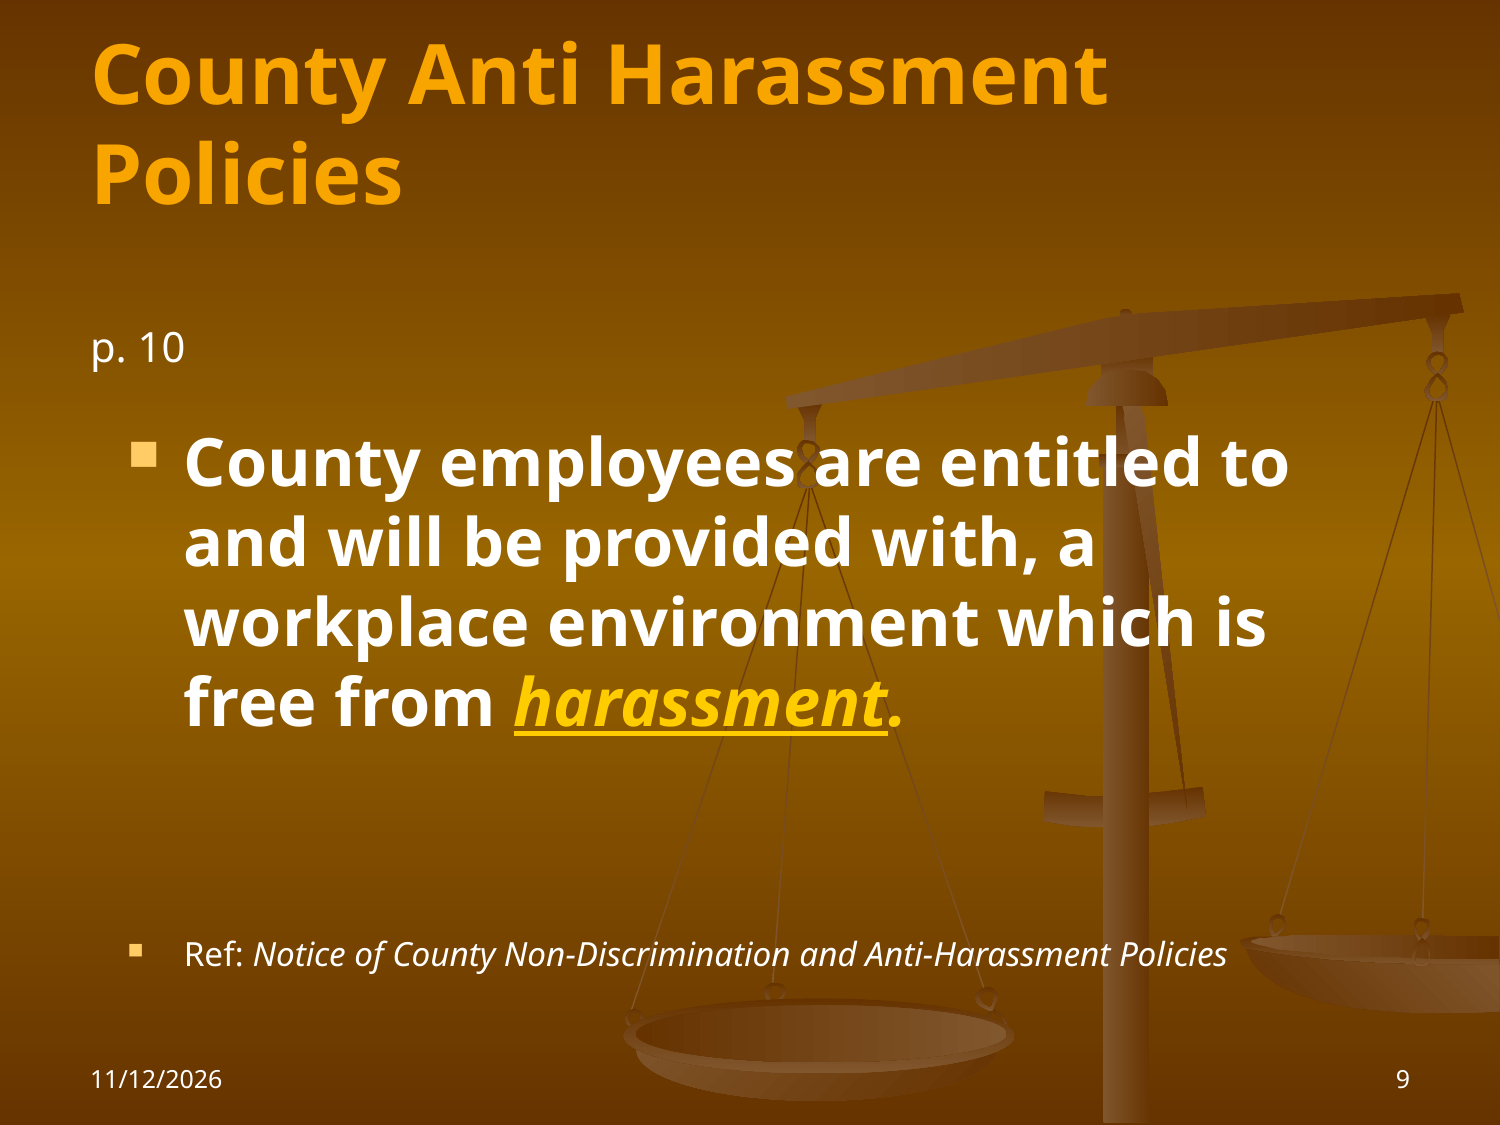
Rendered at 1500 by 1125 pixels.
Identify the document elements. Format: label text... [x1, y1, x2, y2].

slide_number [74, 1029, 426, 1106]
list County employees are entitled to and will be provided with, a workplace environment which is free from harassment. Ref: Notice of County Non-Discrimination and Anti-Harassment Policies [112, 412, 1376, 1031]
slide_number 9 [1074, 1029, 1426, 1106]
title County Anti Harassment Policies p. 10 [74, 87, 1426, 305]
